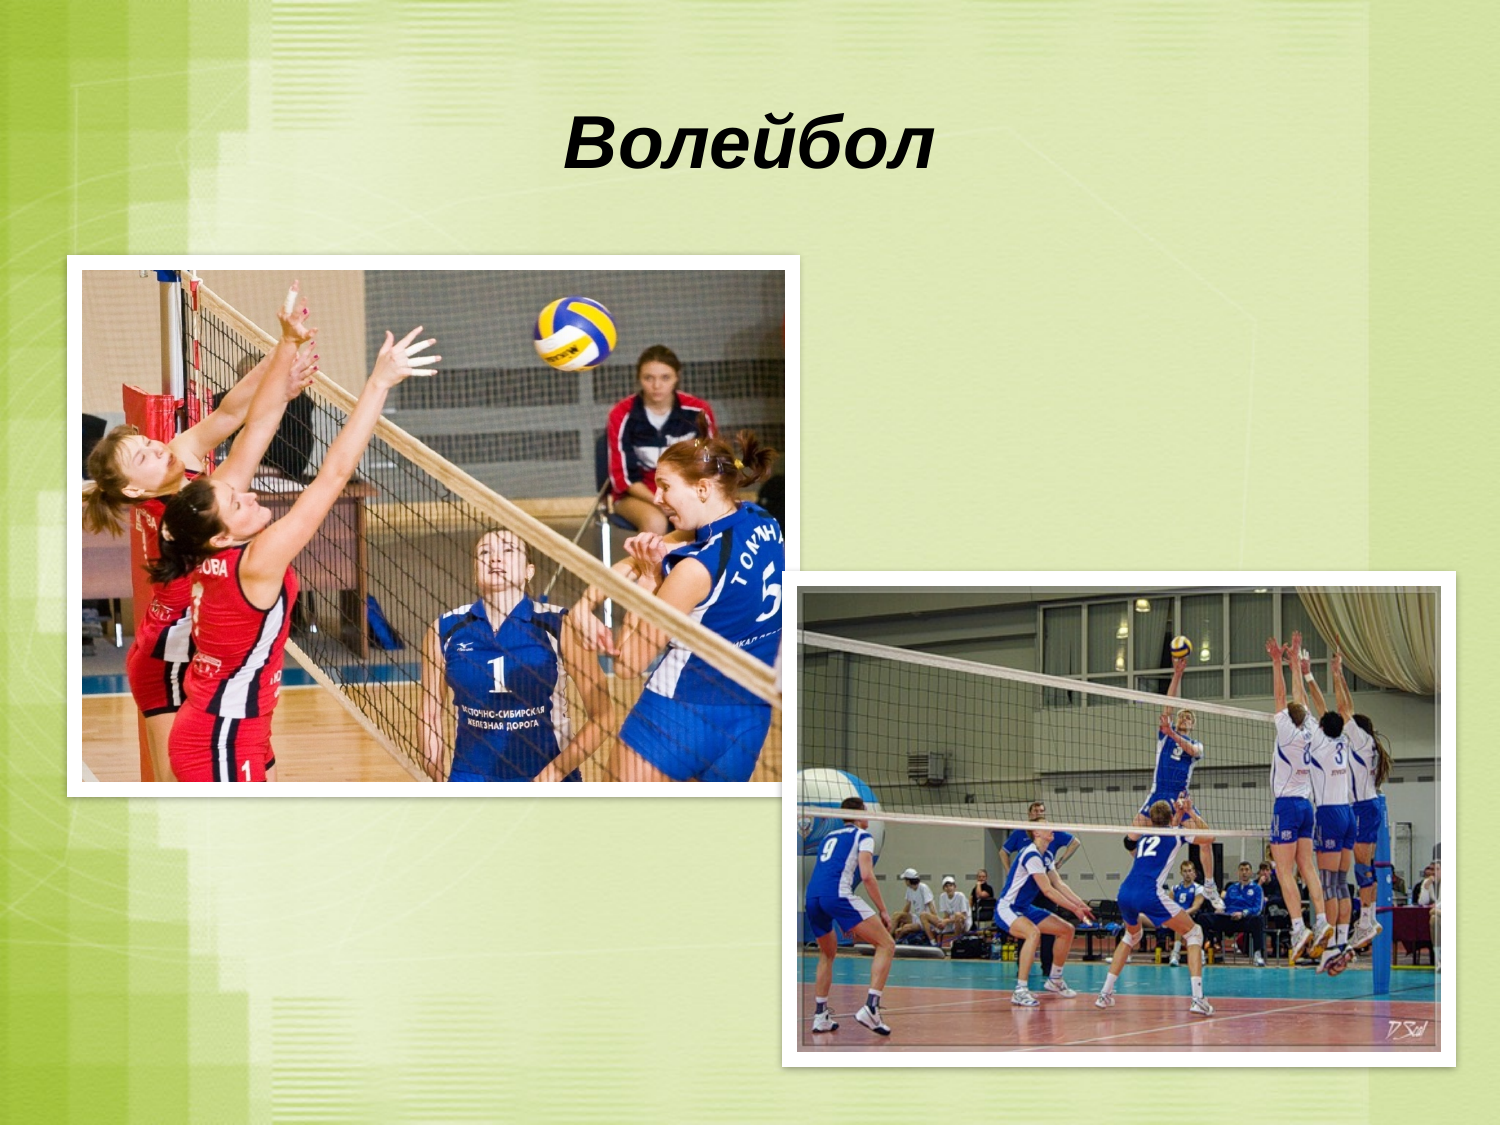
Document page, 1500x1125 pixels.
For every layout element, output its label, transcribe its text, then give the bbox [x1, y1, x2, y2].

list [81, 269, 786, 783]
title Волейбол [74, 44, 1426, 233]
picture [0, 0, 1500, 1125]
